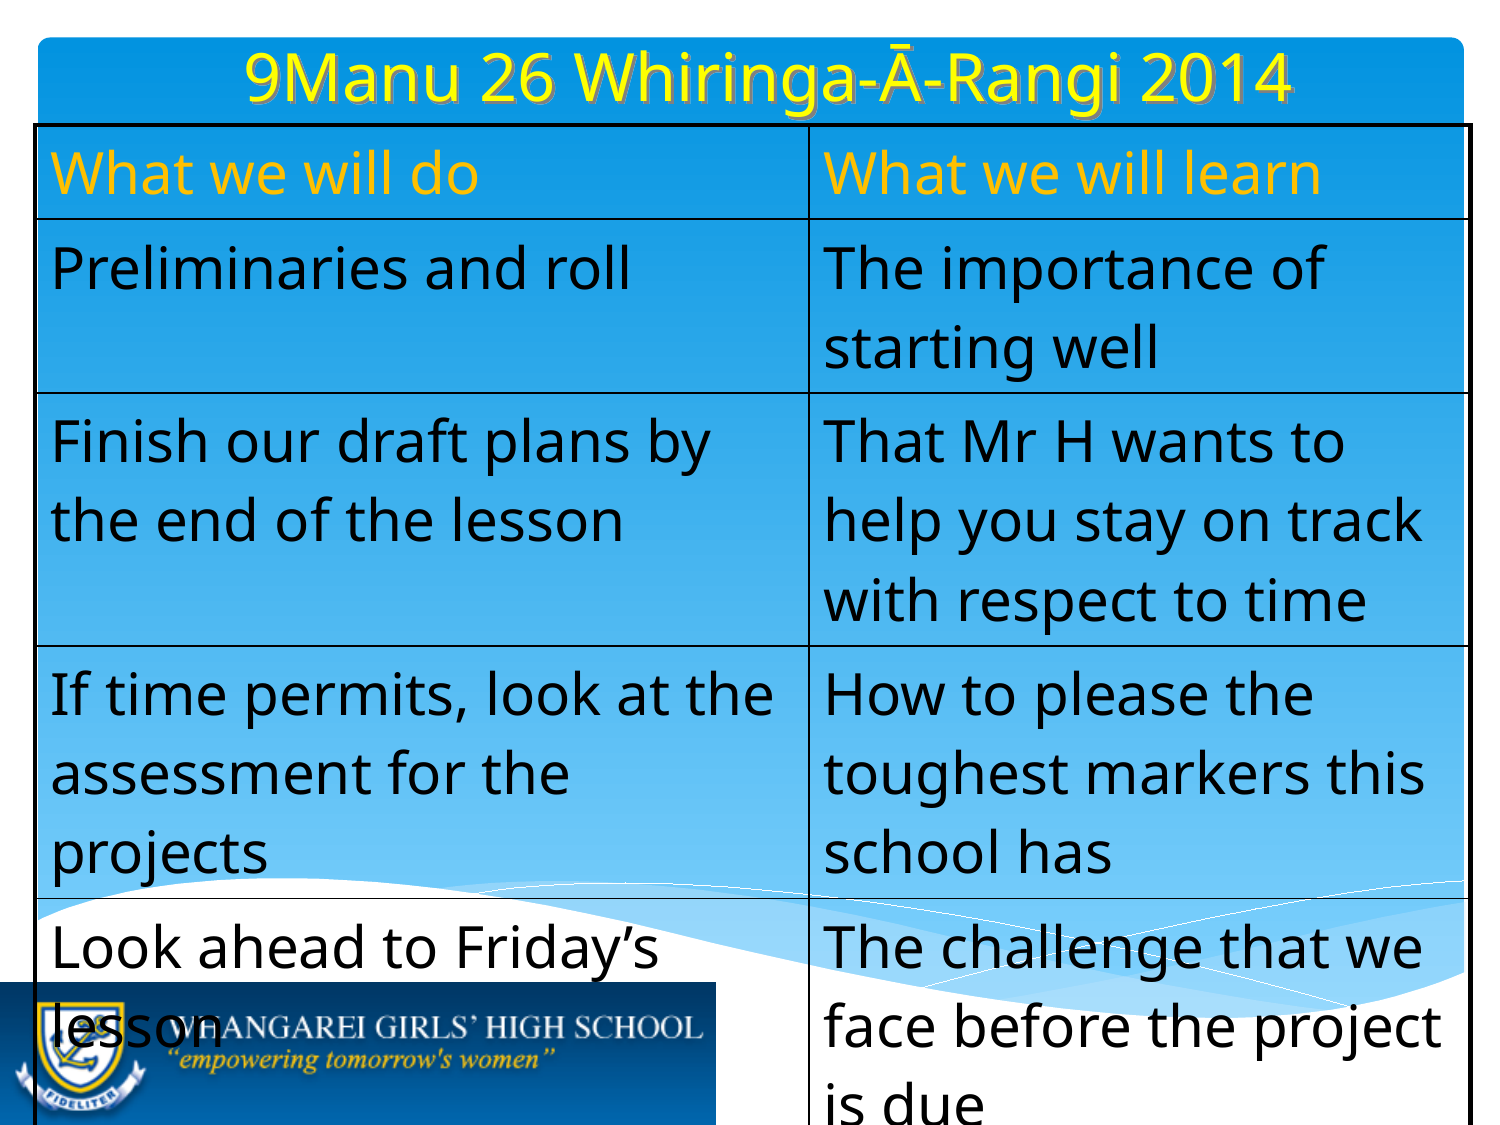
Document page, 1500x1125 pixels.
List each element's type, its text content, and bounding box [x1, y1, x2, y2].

table_cell The importance of starting well [810, 220, 1468, 392]
table_cell Look ahead to Friday’s lesson [37, 899, 808, 1125]
table_cell Finish our draft plans by the end of the lesson [37, 394, 808, 645]
text_box 9Manu 26 Whiringa-Ā-Rangi 2014 [162, 24, 1375, 123]
table_cell The challenge that we face before the project is due [810, 899, 1468, 1125]
table_header What we will do [37, 127, 808, 218]
table_cell If time permits, look at the assessment for the projects [37, 647, 808, 898]
table_cell Preliminaries and roll [37, 220, 808, 392]
table_cell How to please the toughest markers this school has [810, 647, 1468, 898]
table_header What we will learn [810, 127, 1468, 218]
picture [0, 982, 716, 1125]
table_cell That Mr H wants to help you stay on track with respect to time [810, 394, 1468, 645]
